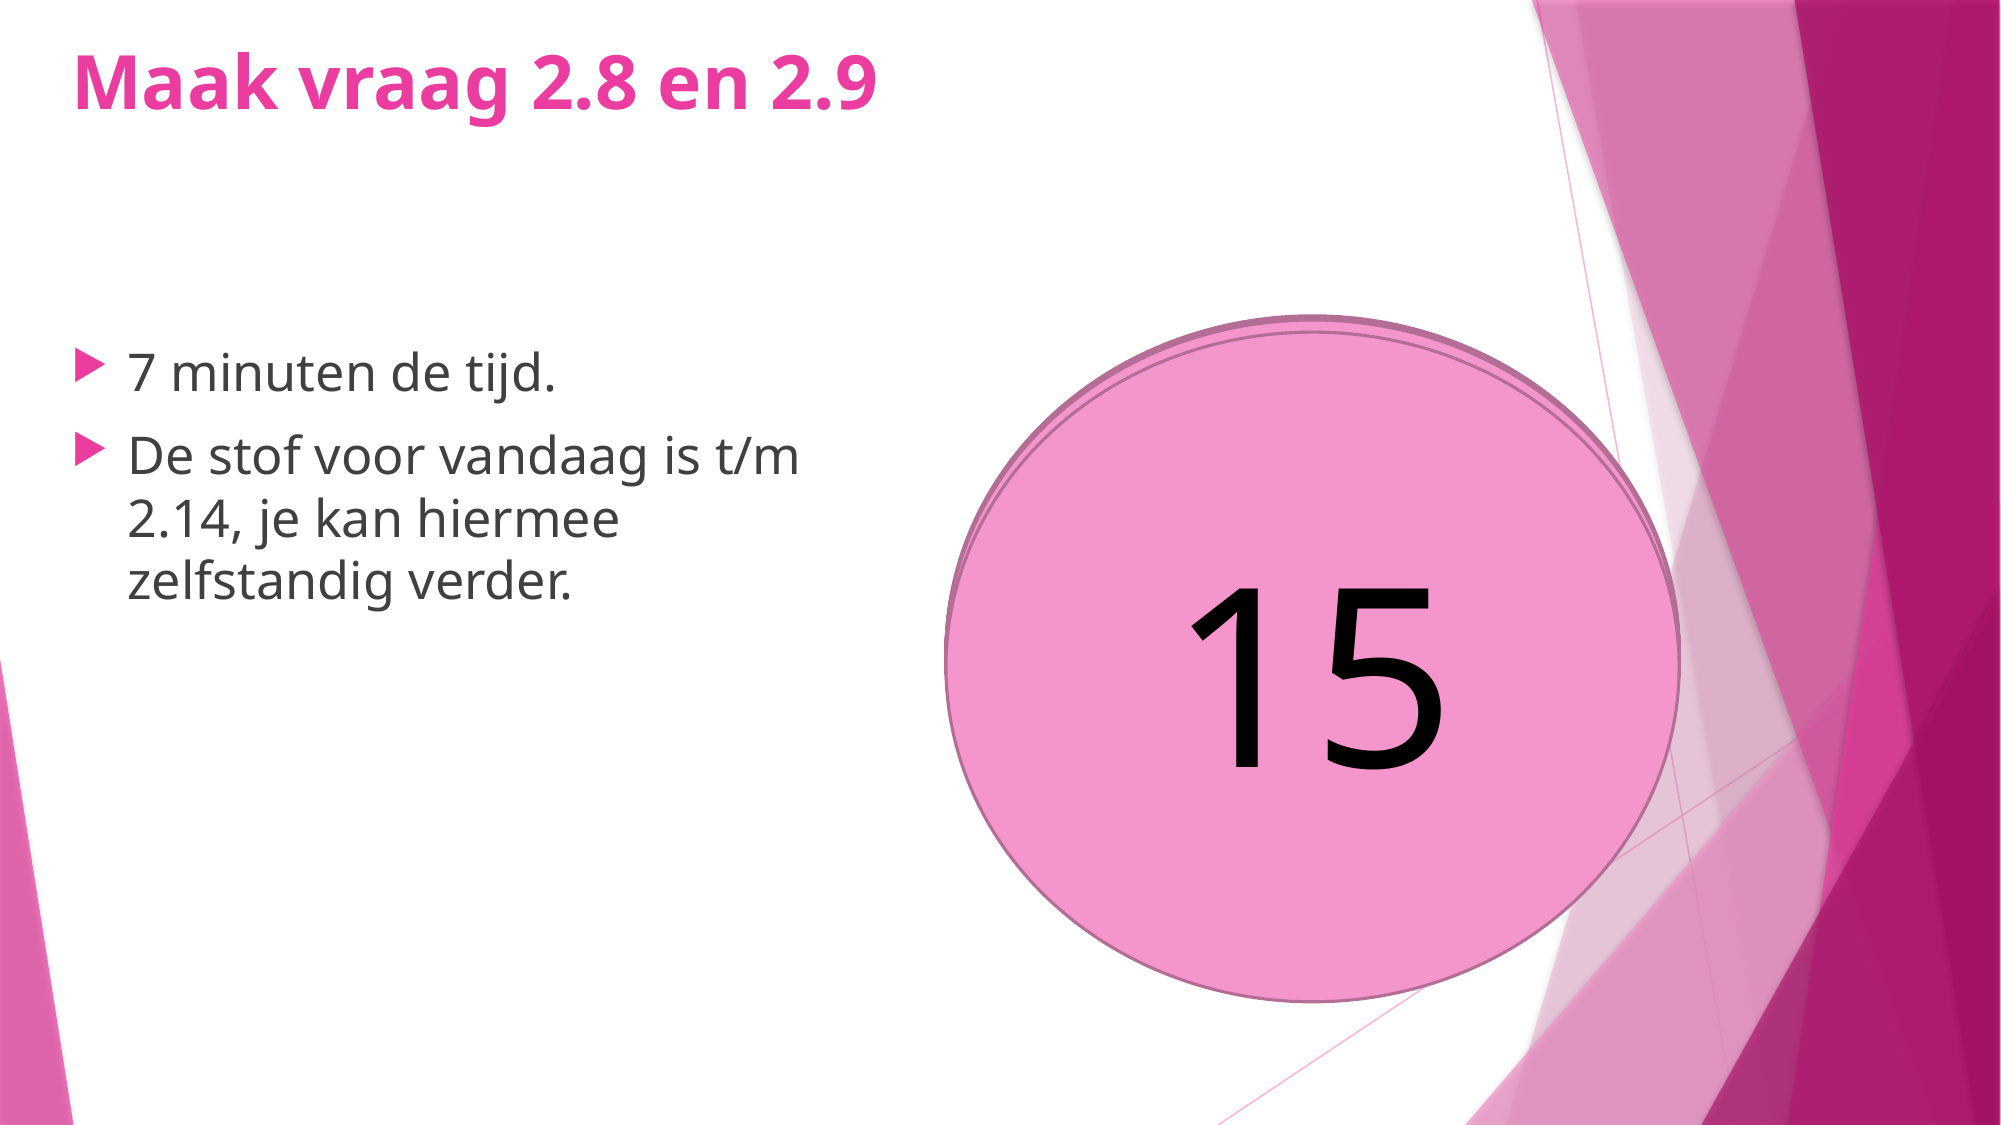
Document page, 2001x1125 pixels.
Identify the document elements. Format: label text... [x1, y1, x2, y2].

text_box 14 [944, 318, 1681, 648]
text_box 10 [959, 314, 1668, 562]
title Maak vraag 2.8 en 2.9 [56, 27, 1522, 319]
text_box 15 [944, 330, 1681, 1004]
list 7 minuten de tijd. De stof voor vandaag is t/m 2.14, je kan hiermee zelfstandig verder. [56, 332, 865, 1112]
